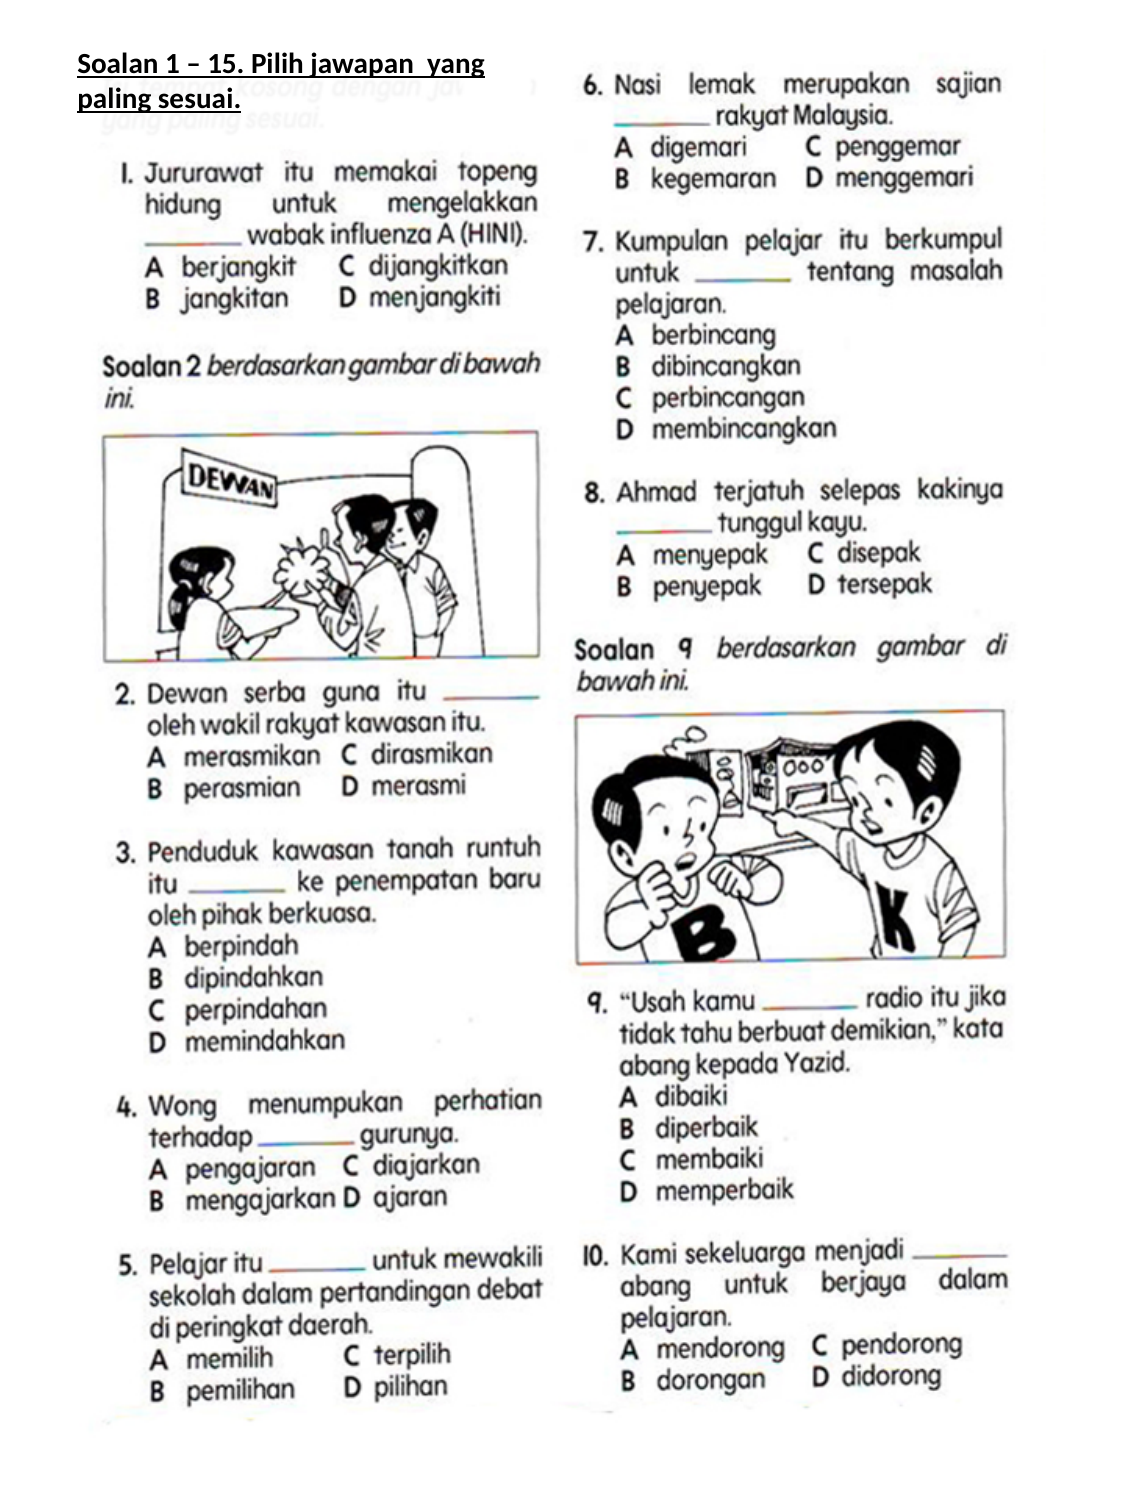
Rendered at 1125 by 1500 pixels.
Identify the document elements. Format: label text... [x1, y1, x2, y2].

text_box Soalan 1 – 15. Pilih jawapan yang paling sesuai. [62, 37, 538, 123]
picture [77, 48, 1048, 1452]
